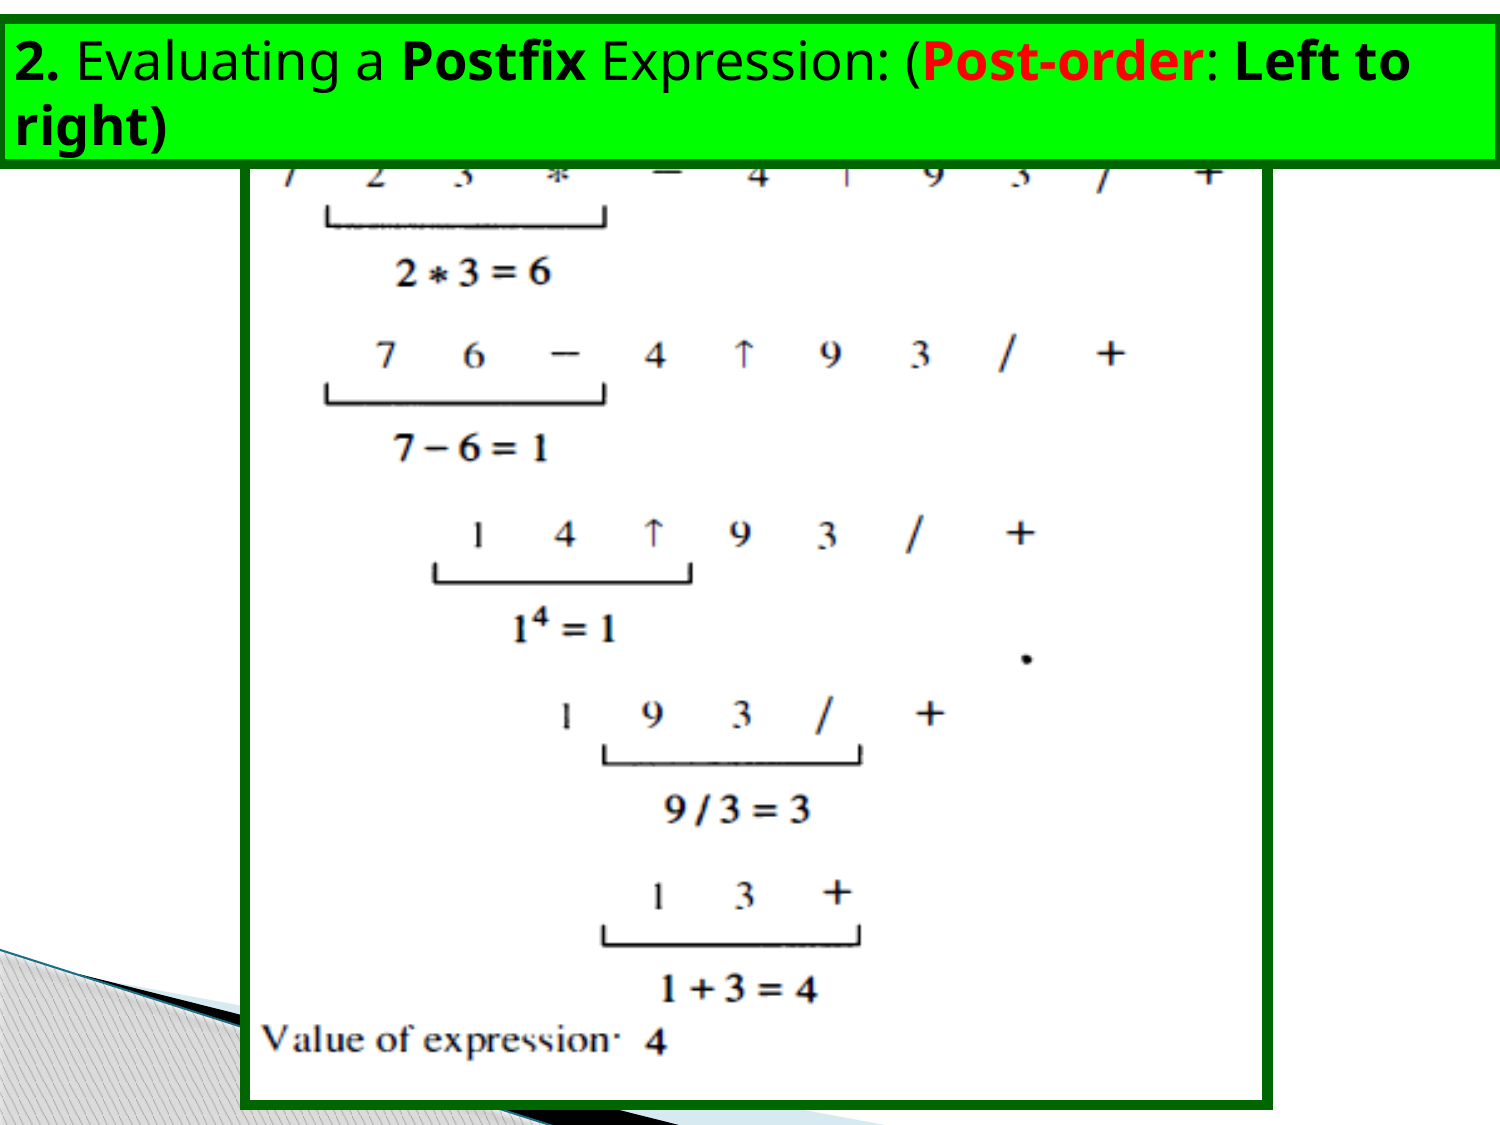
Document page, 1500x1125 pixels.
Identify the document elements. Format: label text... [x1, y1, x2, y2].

picture [249, 149, 1263, 1101]
text_box 2. Evaluating a Postfix Expression: (Post-order: Left to right) [0, 15, 1500, 168]
